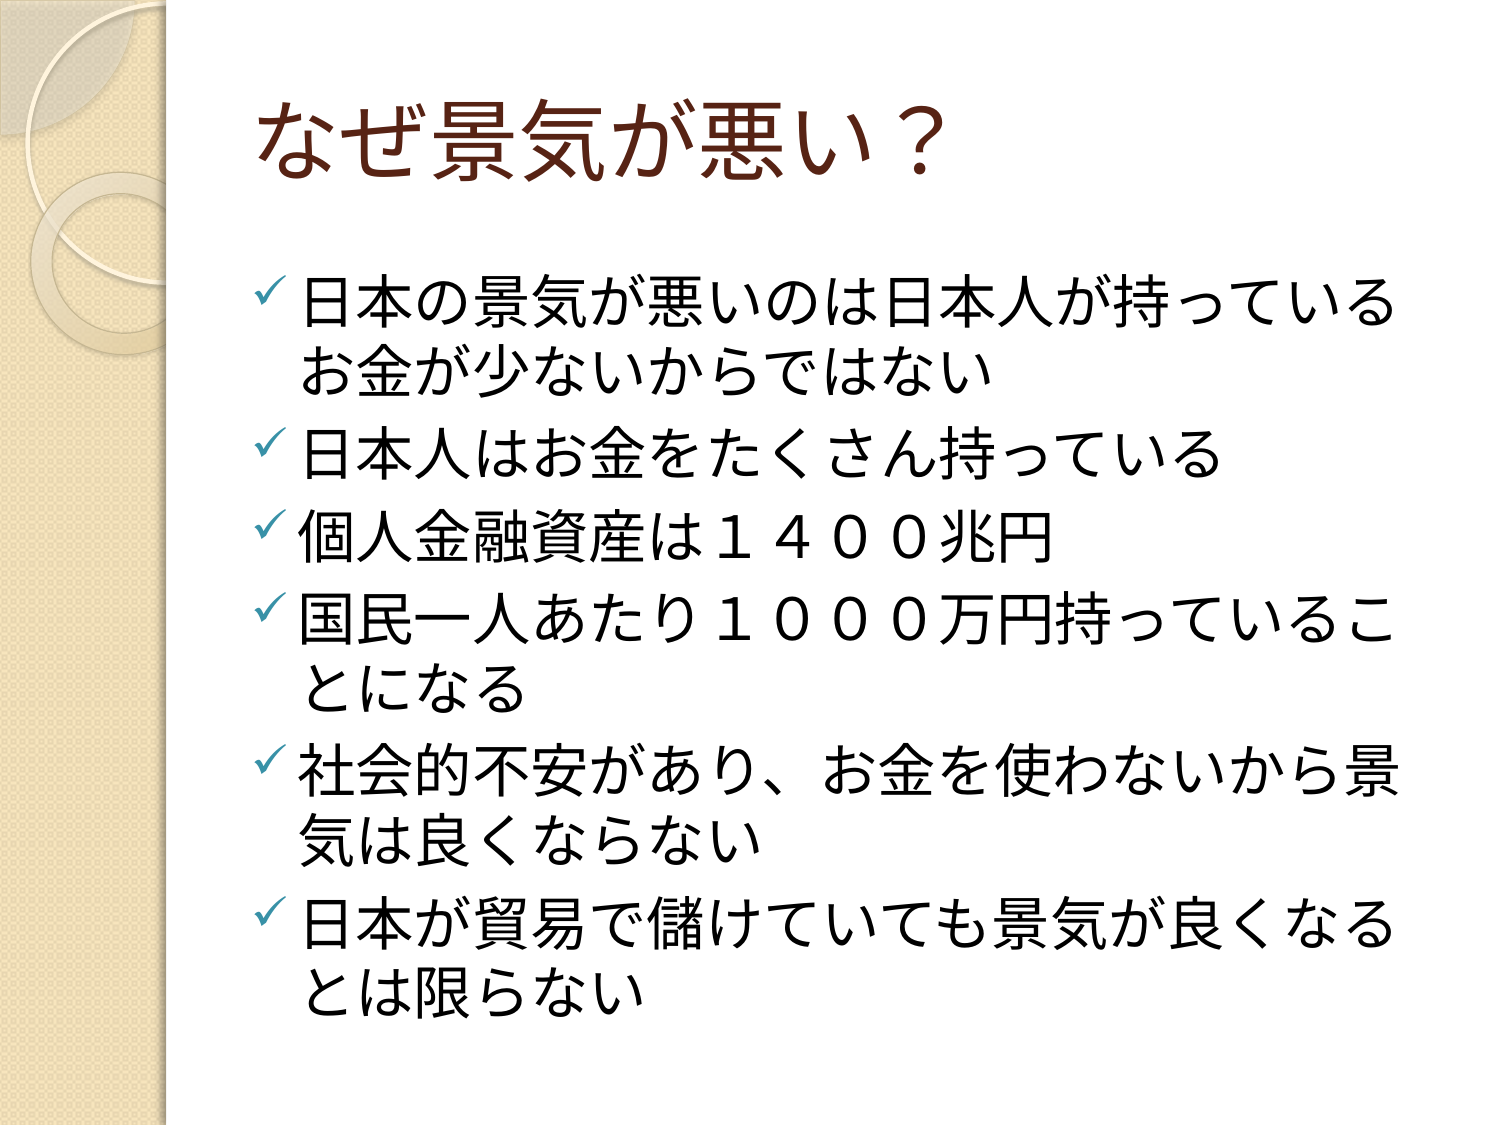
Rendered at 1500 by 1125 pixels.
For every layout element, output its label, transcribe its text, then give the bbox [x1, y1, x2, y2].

title なぜ景気が悪い？ [235, 45, 1466, 233]
list 日本の景気が悪いのは日本人が持っているお金が少ないからではない 日本人はお金をたくさん持っている 個人金融資産は１４００兆円 国民一人あたり１０００万円持っていることになる 社会的不安があり、お金を使わないから景気は良くならない 日本が貿易で儲けていても景気が良くなるとは限らない [222, 257, 1453, 1064]
